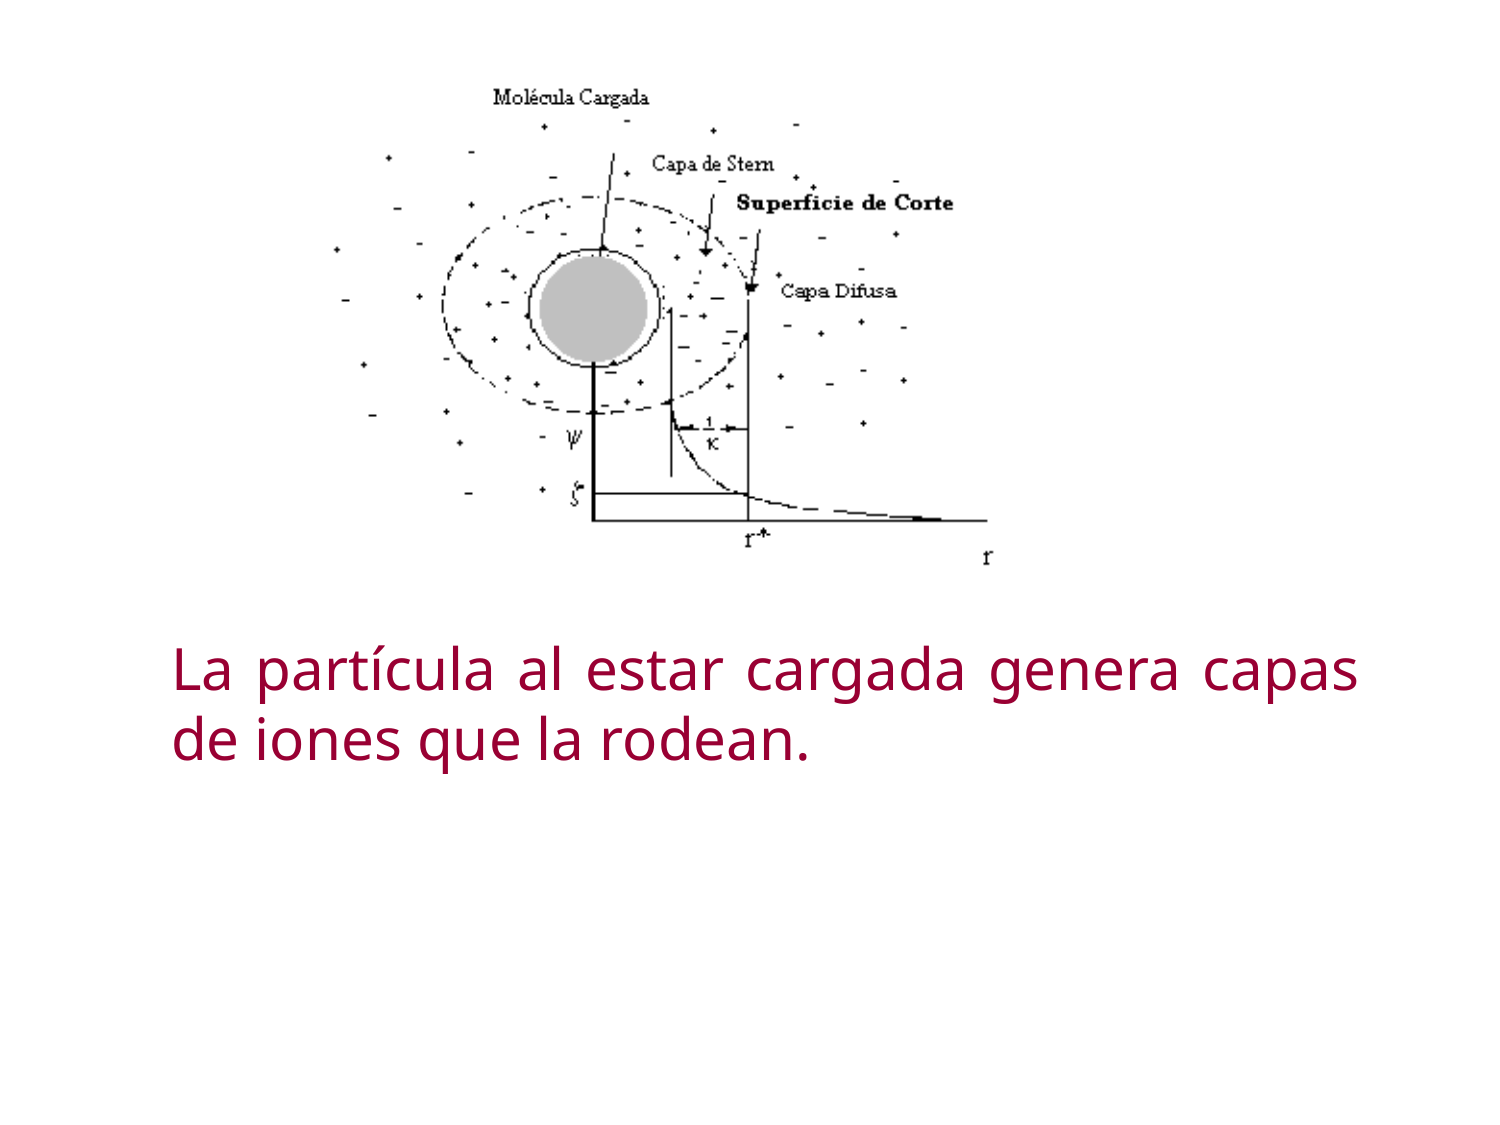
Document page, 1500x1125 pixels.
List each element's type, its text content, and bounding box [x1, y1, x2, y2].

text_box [299, 62, 1032, 575]
list La partícula al estar cargada genera capas de iones que la rodean. [99, 624, 1376, 1038]
